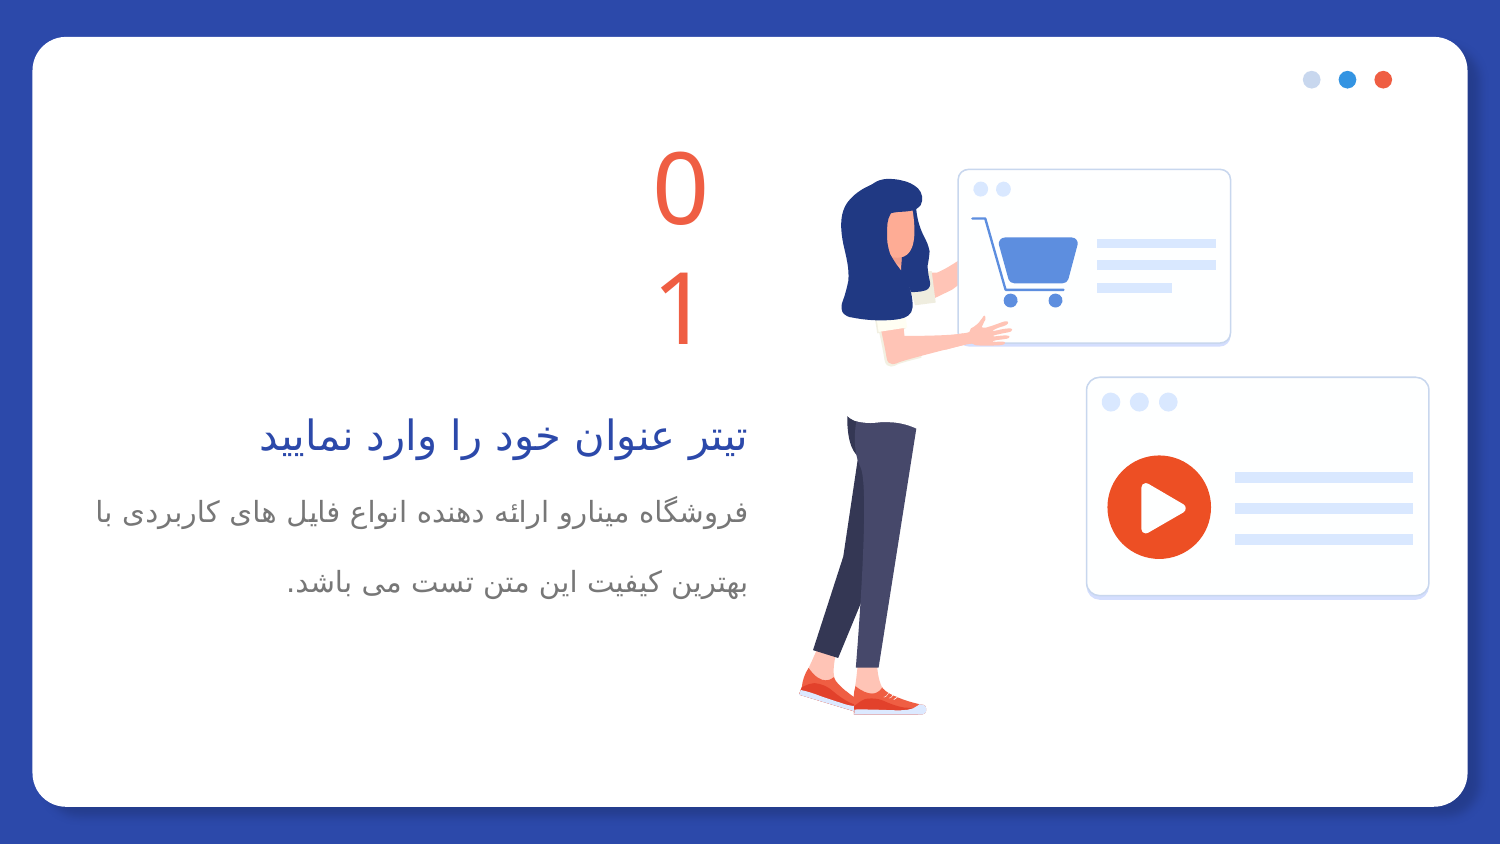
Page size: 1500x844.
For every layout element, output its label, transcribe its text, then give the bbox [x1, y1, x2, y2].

text_box تیتر عنوان خود را وارد نمایید فروشگاه مینارو ارائه دهنده انواع فایل های کاربردی با بهترین کیفیت این متن تست می باشد. [80, 350, 764, 606]
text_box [798, 169, 1231, 716]
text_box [1236, 376, 1430, 601]
text_box 01 [637, 264, 777, 380]
